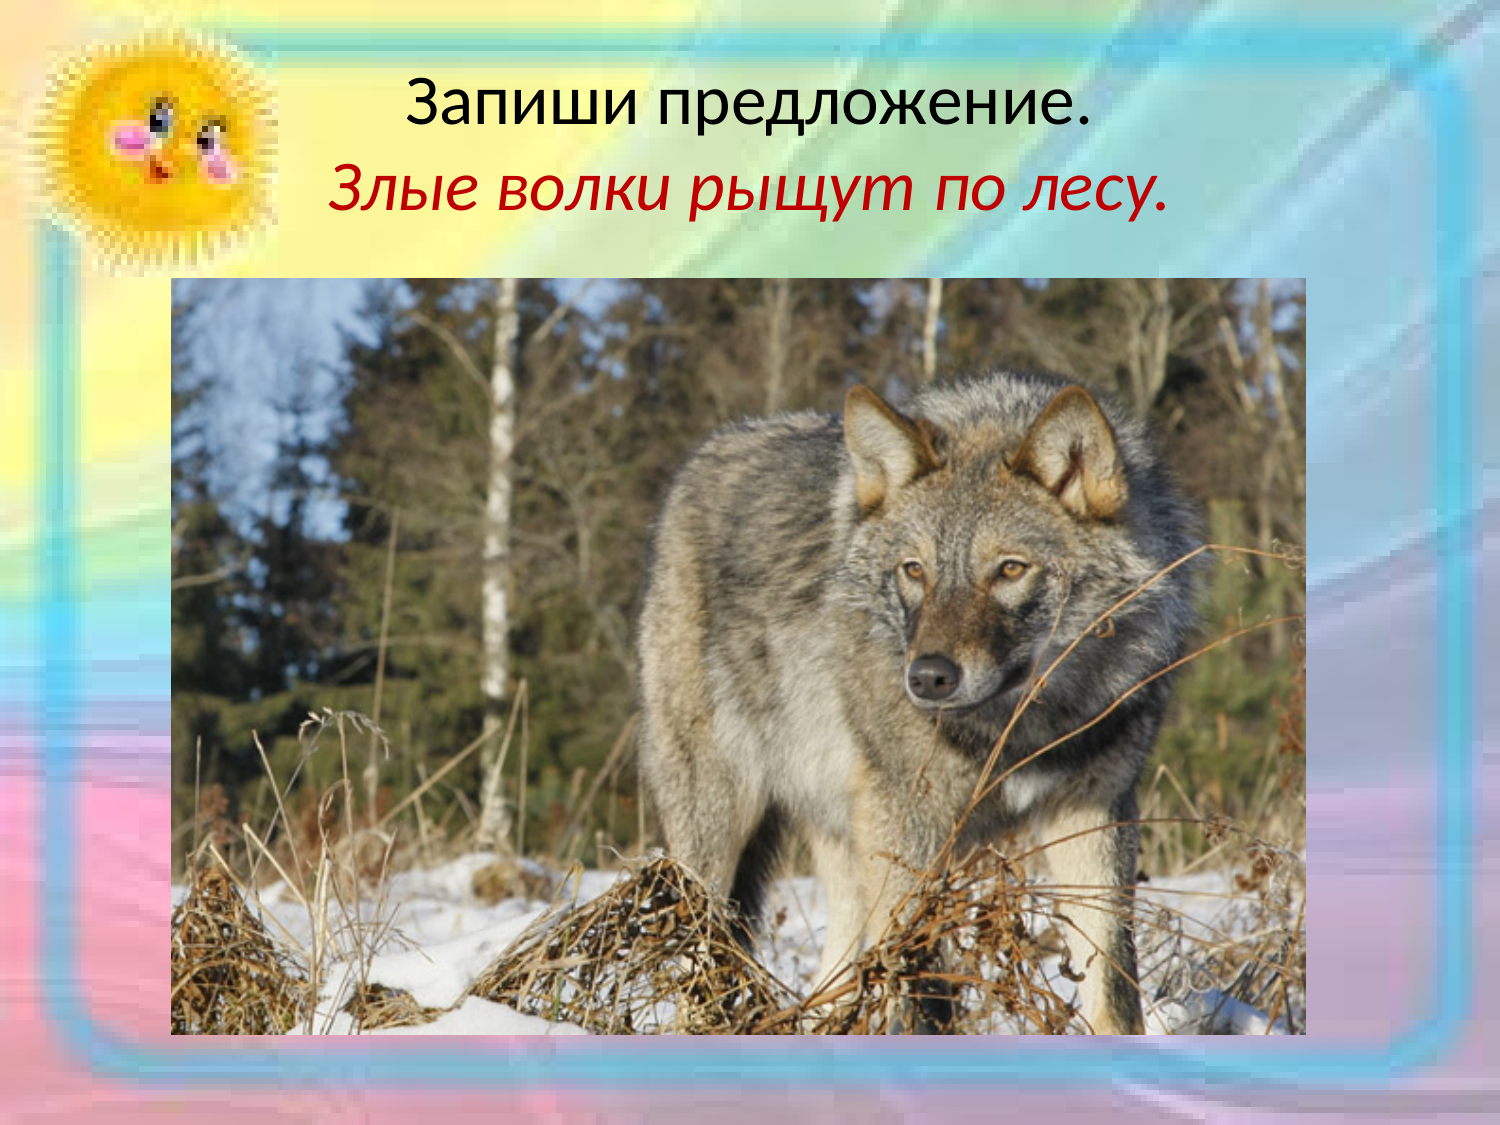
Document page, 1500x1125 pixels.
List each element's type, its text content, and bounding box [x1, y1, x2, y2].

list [170, 278, 1306, 1036]
title Запиши предложение. Злые волки рыщут по лесу. [75, 45, 1425, 233]
picture [0, 0, 1500, 1125]
